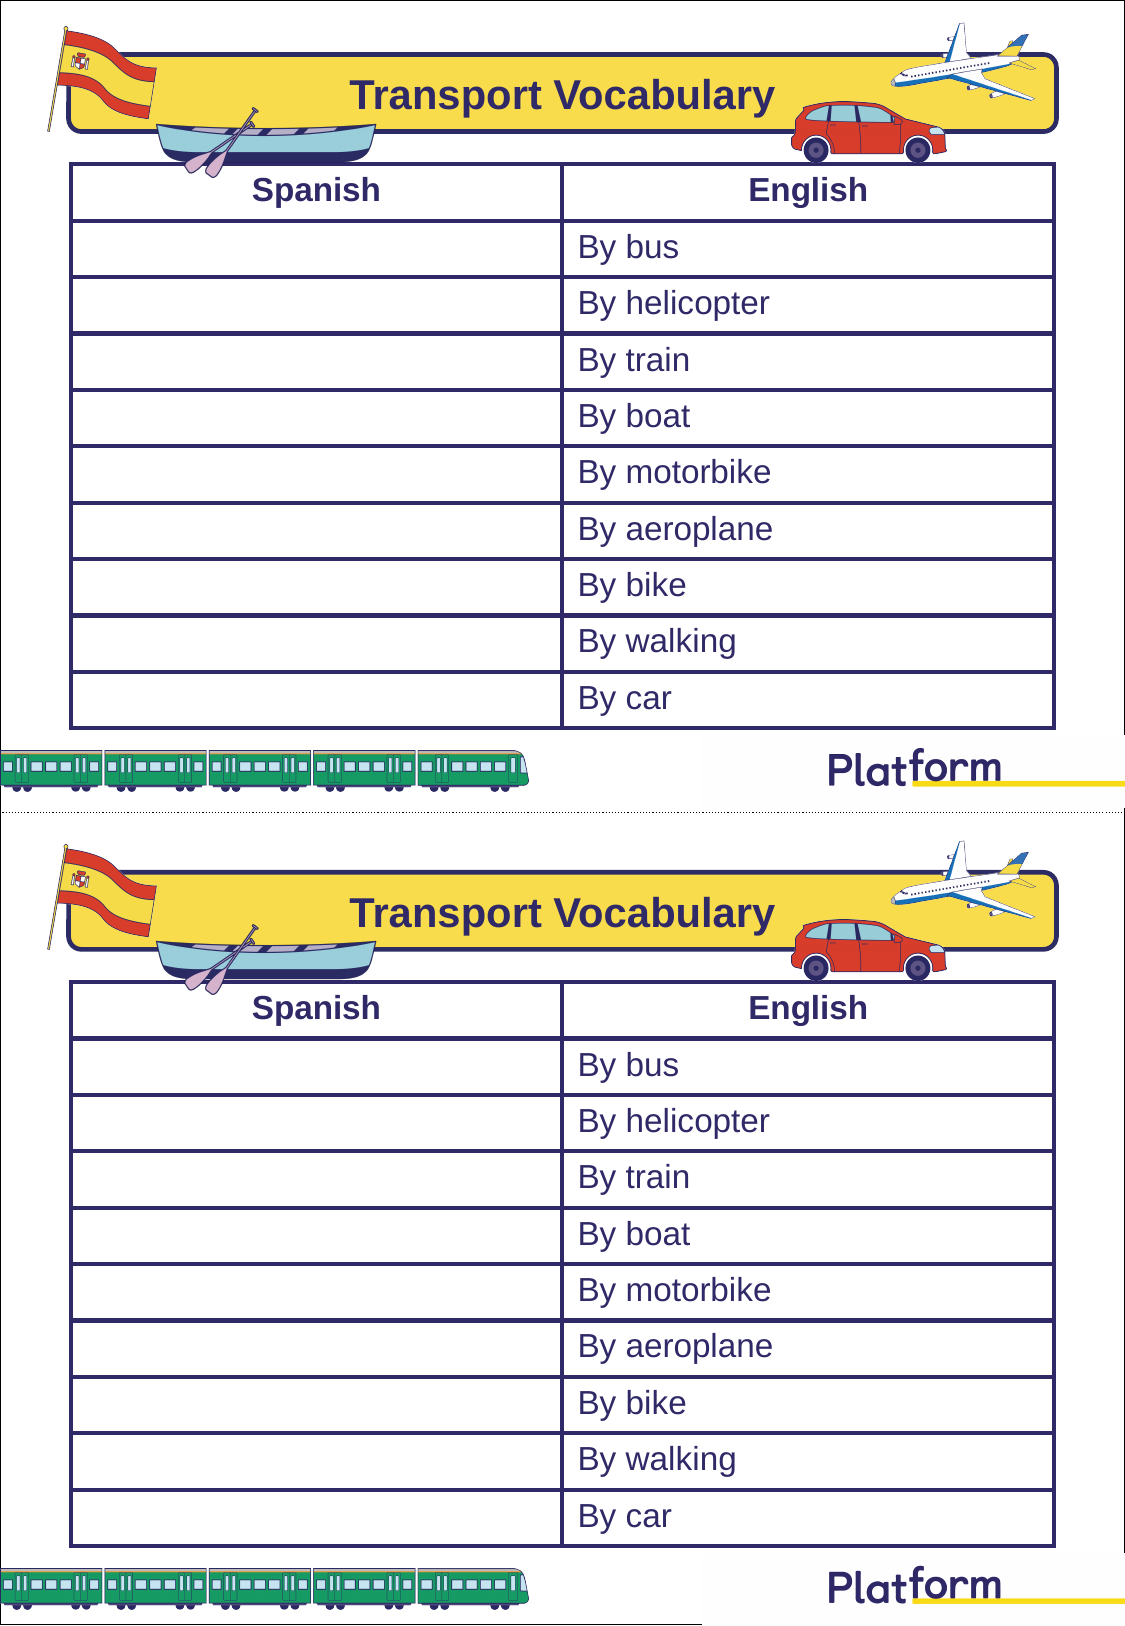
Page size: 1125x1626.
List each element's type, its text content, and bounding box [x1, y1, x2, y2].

picture [702, 735, 1125, 808]
picture [46, 844, 392, 1005]
table_cell By bus [564, 223, 1052, 275]
picture [0, 1568, 529, 1610]
table_cell [73, 279, 560, 331]
table_cell [73, 1379, 560, 1431]
table_cell By walking [564, 618, 1052, 670]
table_cell By car [564, 674, 1052, 726]
table_cell By helicopter [564, 1097, 1052, 1149]
picture [46, 26, 392, 187]
picture [791, 15, 1039, 163]
table_cell [73, 1210, 560, 1262]
table_cell [73, 561, 560, 613]
table_header [1, 1, 1124, 812]
picture [0, 750, 529, 793]
table_cell [73, 448, 560, 501]
text_box Transport Vocabulary [163, 54, 883, 132]
table_header Spanish [73, 166, 560, 219]
table_cell By train [564, 336, 1052, 388]
table_header English [564, 984, 1052, 1036]
table_cell [73, 1153, 560, 1206]
table_header English [564, 166, 1052, 219]
table_cell By bus [564, 1041, 1052, 1093]
table_cell [73, 1041, 560, 1093]
table_cell By walking [564, 1435, 1052, 1488]
table_cell By aeroplane [564, 1323, 1052, 1375]
picture [702, 1553, 1125, 1625]
table_cell By bike [564, 561, 1052, 613]
text_box Transport Vocabulary [952, 54, 1057, 132]
table_cell By train [564, 1153, 1052, 1206]
table_cell [73, 223, 560, 275]
table_cell By helicopter [564, 279, 1052, 331]
picture [791, 833, 1039, 981]
table_cell By motorbike [564, 448, 1052, 501]
table_cell By boat [564, 392, 1052, 444]
table_cell [1, 812, 1124, 1624]
table_cell By boat [564, 1210, 1052, 1262]
table_header Spanish [73, 984, 560, 1036]
text_box Transport Vocabulary [952, 872, 1057, 950]
table_cell By aeroplane [564, 505, 1052, 557]
table_cell [73, 1323, 560, 1375]
table_cell By bike [564, 1379, 1052, 1431]
table_cell By car [564, 1492, 1052, 1544]
table_cell [73, 336, 560, 388]
table_cell [73, 674, 560, 726]
table_cell [73, 1492, 560, 1544]
table_cell [73, 618, 560, 670]
table_cell By motorbike [564, 1266, 1052, 1318]
table_cell [73, 392, 560, 444]
table_cell [73, 505, 560, 557]
table_cell [73, 1266, 560, 1318]
text_box Transport Vocabulary [163, 872, 883, 950]
table_cell [73, 1435, 560, 1488]
table_cell [73, 1097, 560, 1149]
